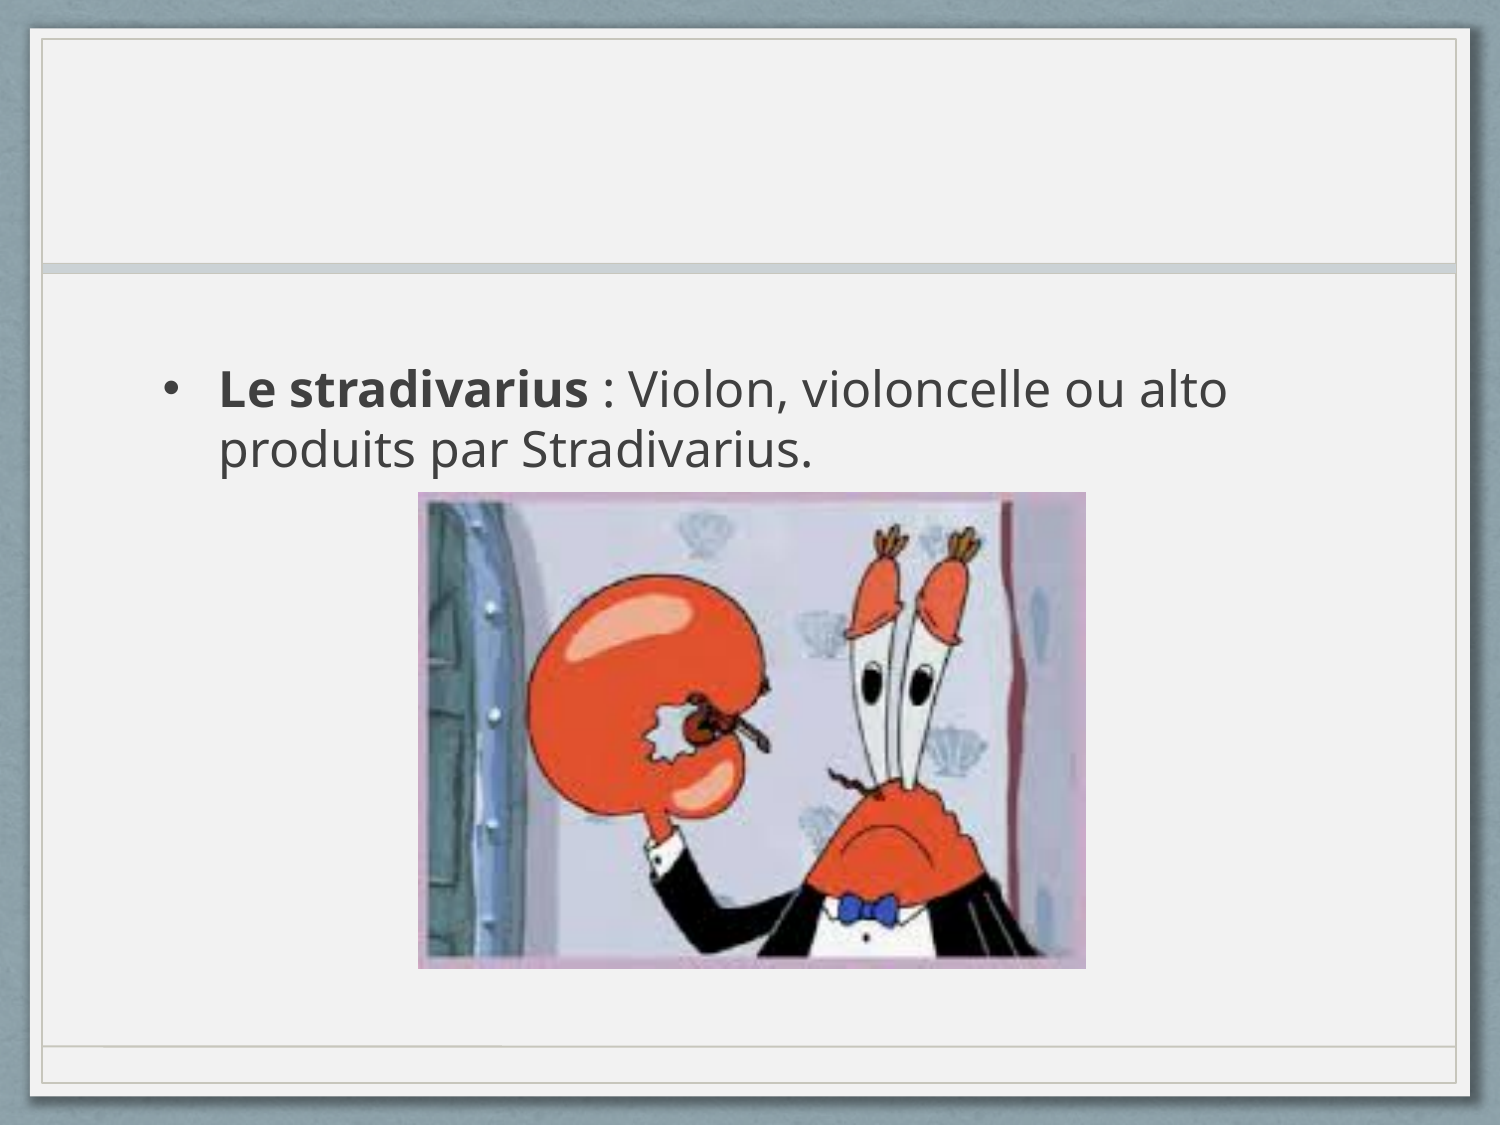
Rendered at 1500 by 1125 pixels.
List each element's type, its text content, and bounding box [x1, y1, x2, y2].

picture [418, 491, 1087, 970]
list Le stradivarius : Violon, violoncelle ou alto produits par Stradivarius. [147, 350, 1353, 995]
